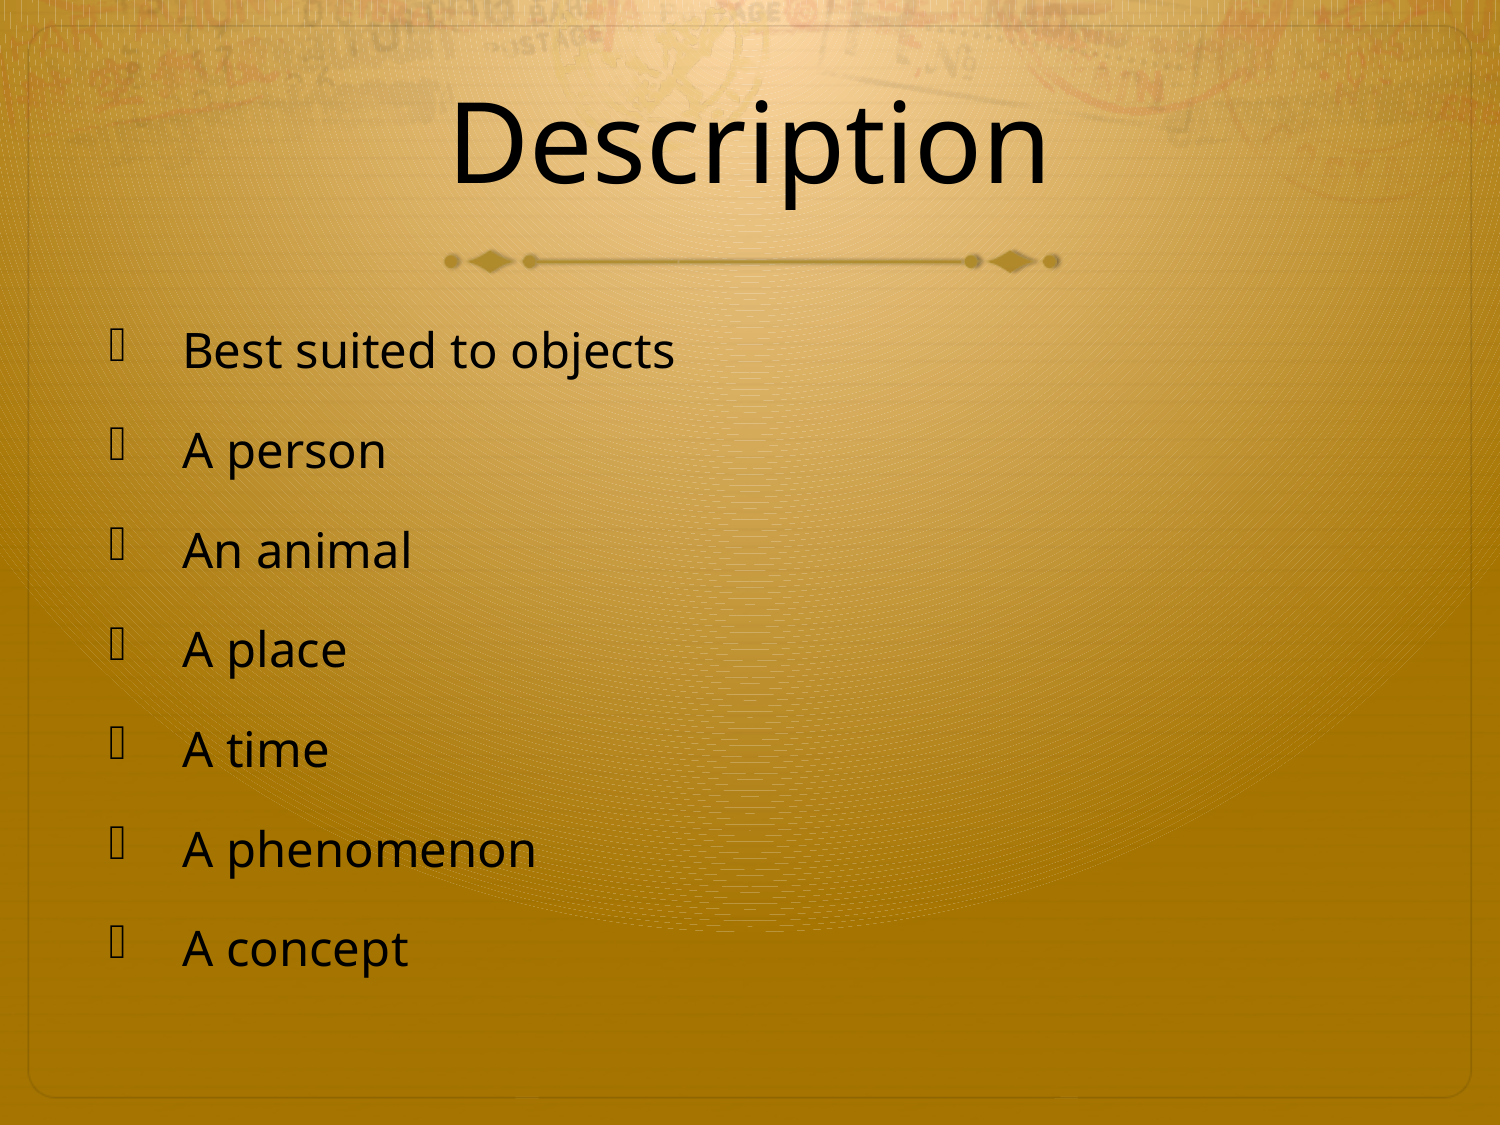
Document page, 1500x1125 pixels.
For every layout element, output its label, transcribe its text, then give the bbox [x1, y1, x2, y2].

picture [0, 0, 1500, 1125]
list Best suited to objects A person An animal A place A time A phenomenon A concept [93, 312, 1407, 988]
title Description [93, 45, 1407, 233]
